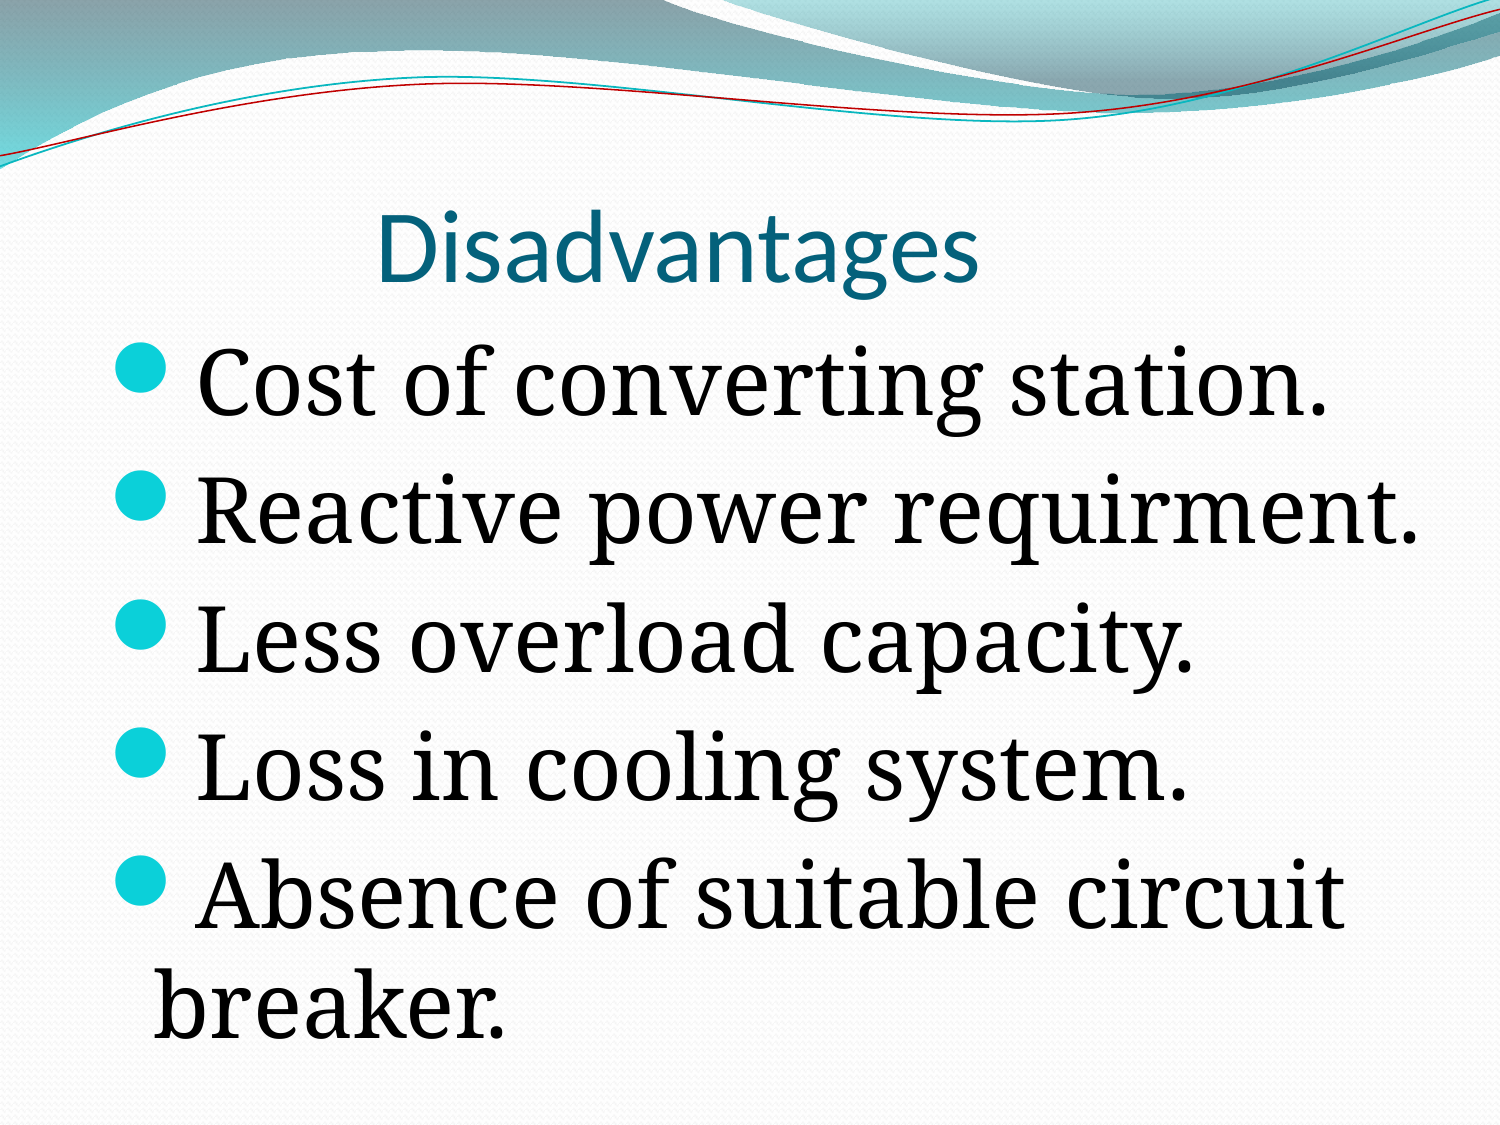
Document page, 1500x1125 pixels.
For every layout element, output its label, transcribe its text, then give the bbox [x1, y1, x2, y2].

list Cost of converting station. Reactive power requirment. Less overload capacity. Loss in cooling system. Absence of suitable circuit breaker. [93, 316, 1444, 1037]
title Disadvantages [75, 115, 1425, 303]
